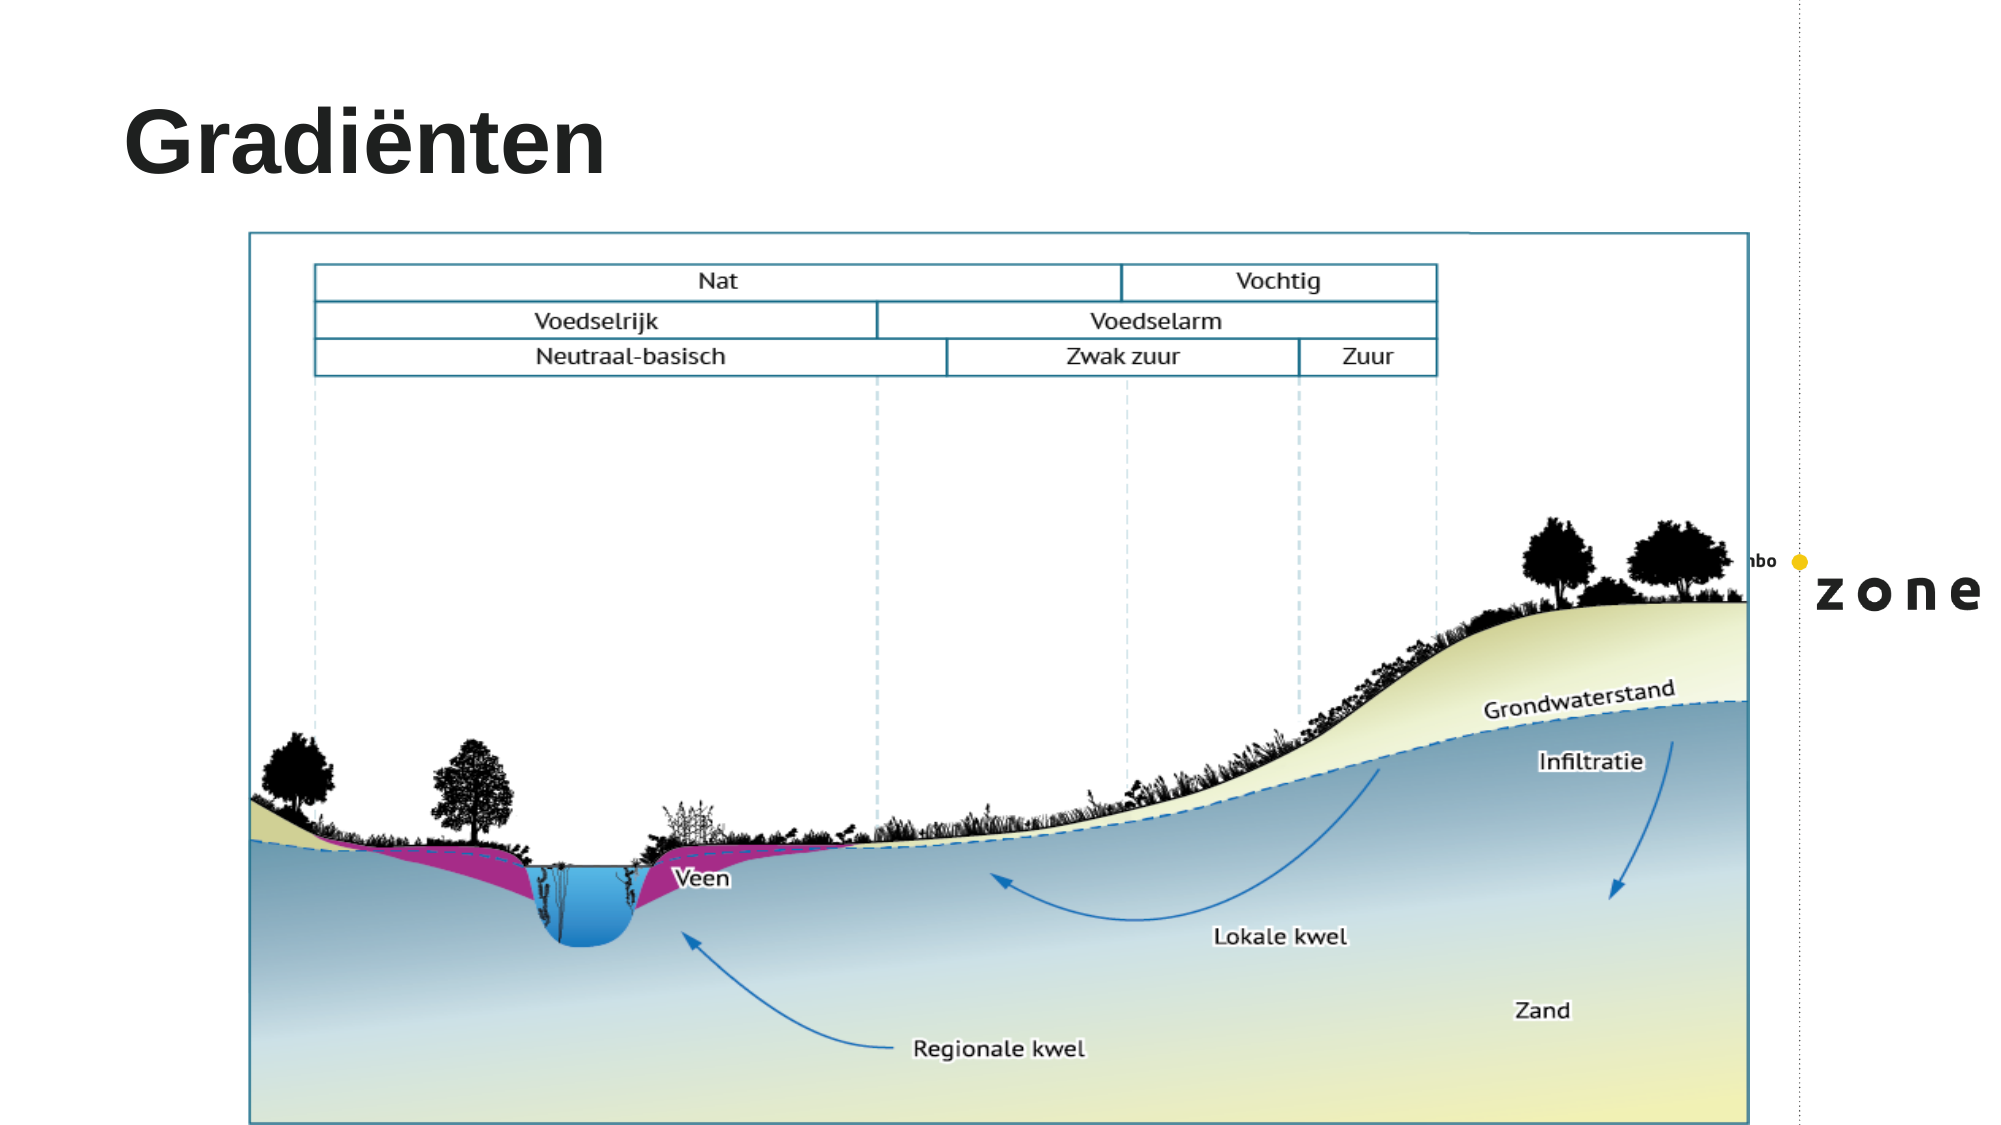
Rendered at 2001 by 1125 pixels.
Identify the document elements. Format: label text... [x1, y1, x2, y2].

title Gradiënten [124, 94, 1607, 272]
picture [248, 0, 2001, 1125]
